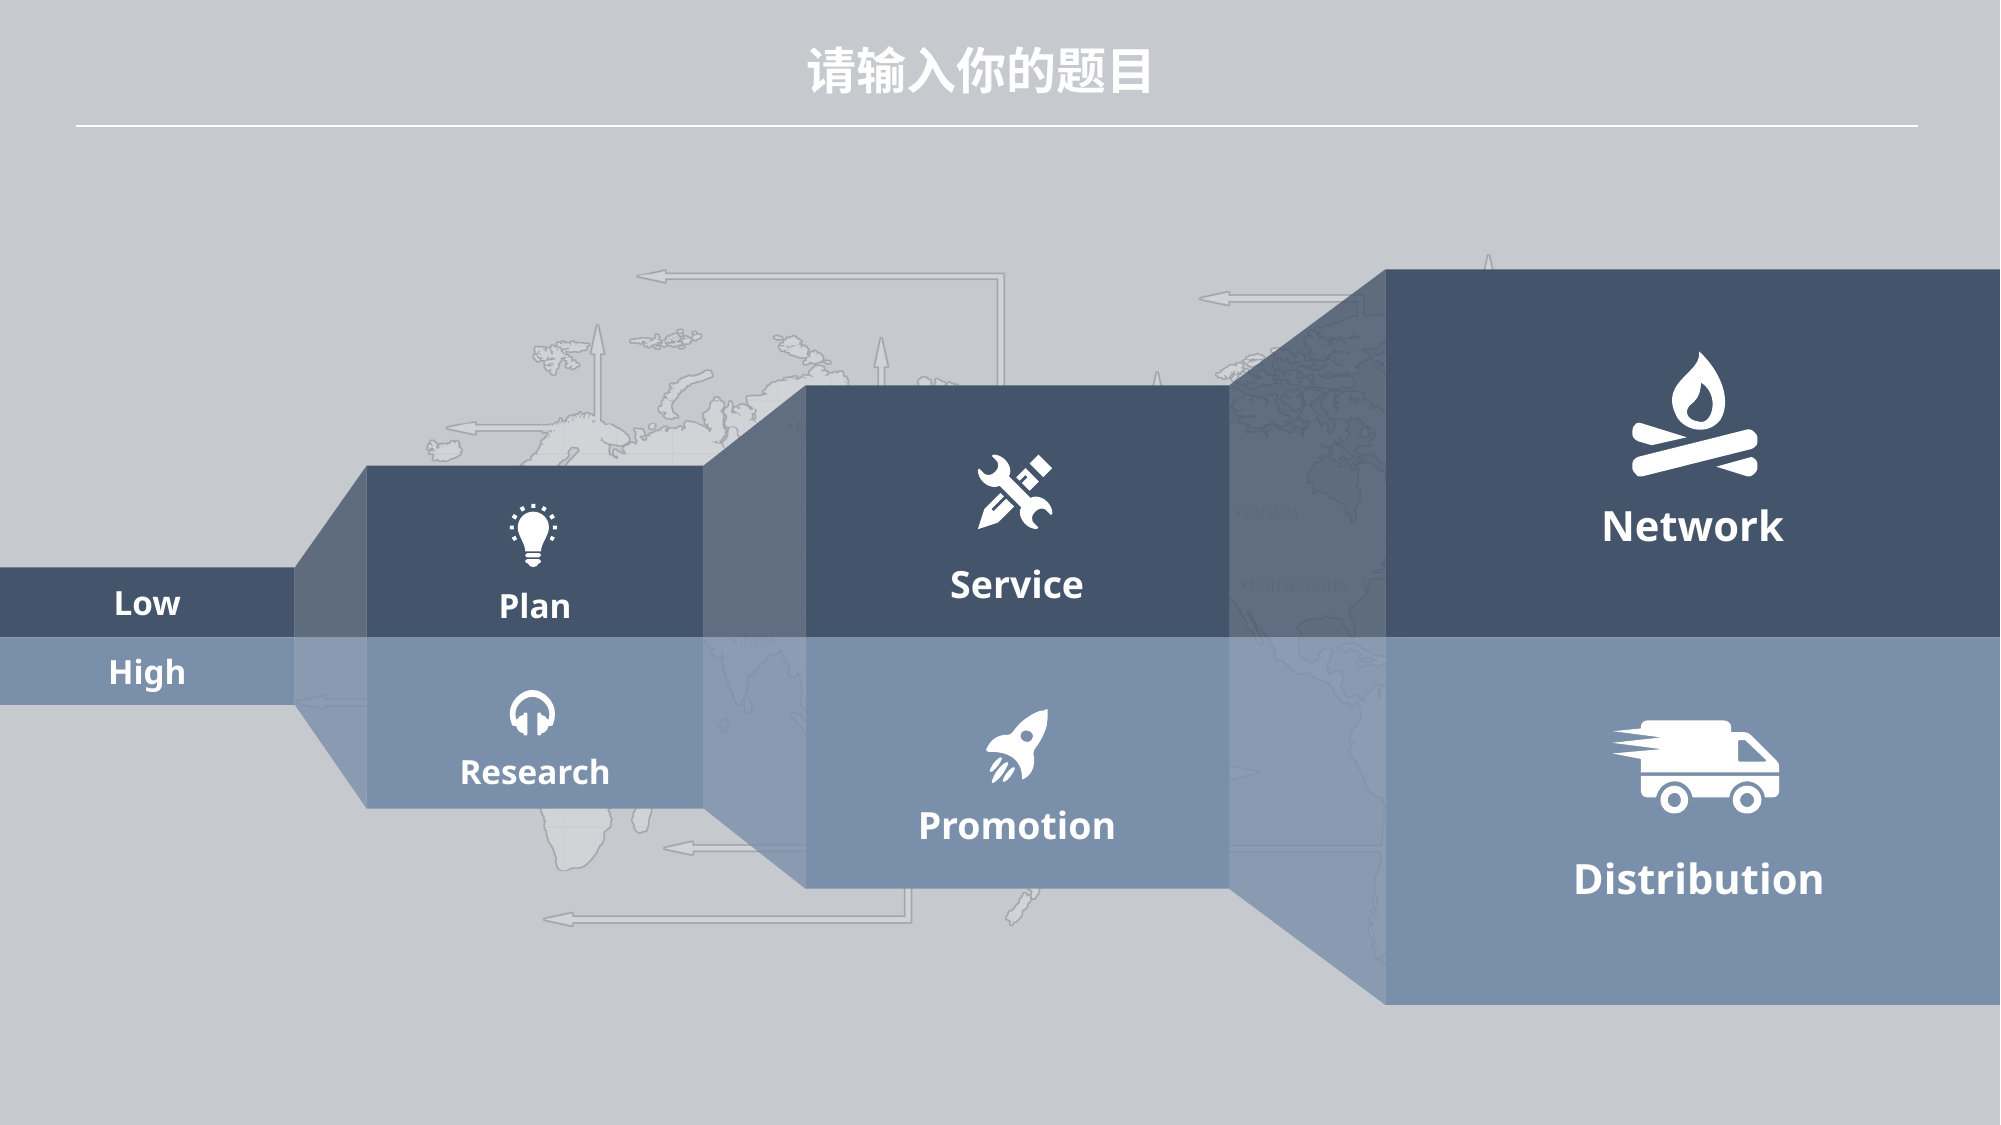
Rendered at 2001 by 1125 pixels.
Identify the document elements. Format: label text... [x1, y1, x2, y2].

text_box High [0, 637, 295, 705]
text_box [704, 385, 805, 637]
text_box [366, 465, 704, 637]
text_box Low [0, 567, 295, 637]
text_box [704, 637, 805, 889]
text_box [366, 637, 704, 809]
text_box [1385, 269, 2000, 638]
text_box [1229, 637, 1386, 1006]
text_box [294, 637, 366, 808]
text_box [1229, 269, 1385, 637]
text_box [295, 466, 366, 637]
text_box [805, 385, 1230, 637]
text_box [805, 637, 1230, 889]
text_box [1385, 638, 2000, 1005]
